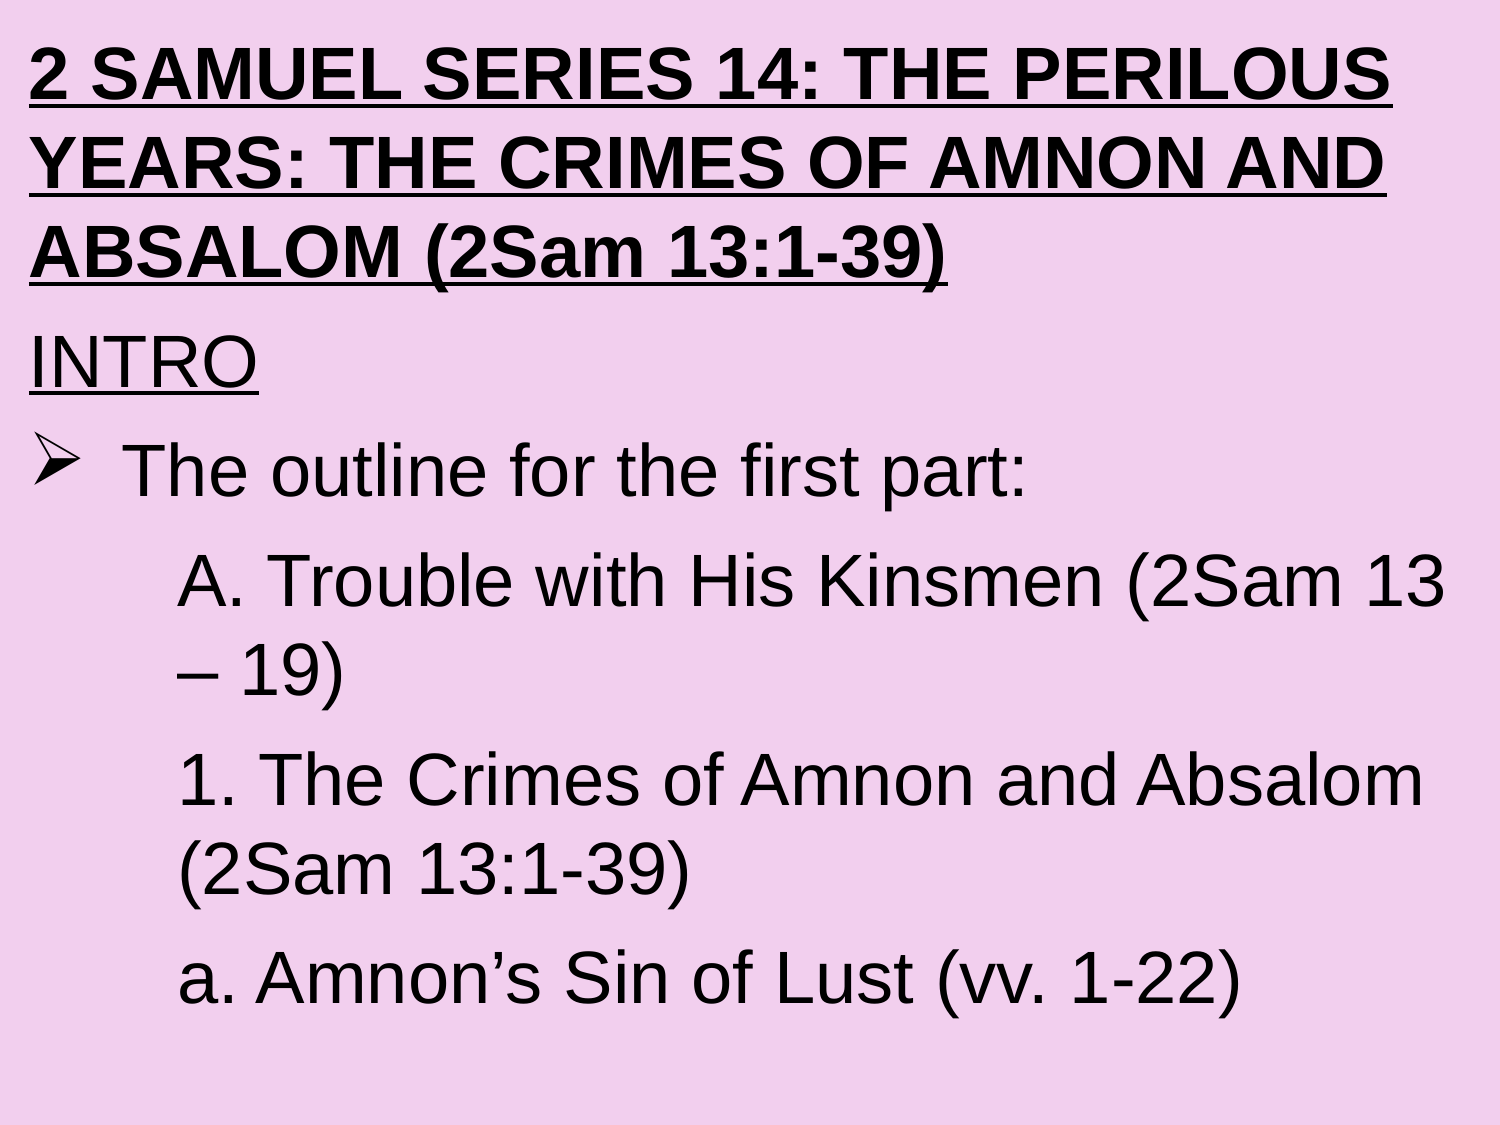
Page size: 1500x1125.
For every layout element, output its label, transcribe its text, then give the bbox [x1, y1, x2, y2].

subtitle 2 SAMUEL SERIES 14: THE PERILOUS YEARS: THE CRIMES OF AMNON AND ABSALOM (2Sam 13:1-39) INTRO The outline for the first part: A. Trouble with His Kinsmen (2Sam 13 – 19) 1. The Crimes of Amnon and Absalom (2Sam 13:1-39) a. Amnon’s Sin of Lust (vv. 1-22) [13, 17, 1487, 1108]
